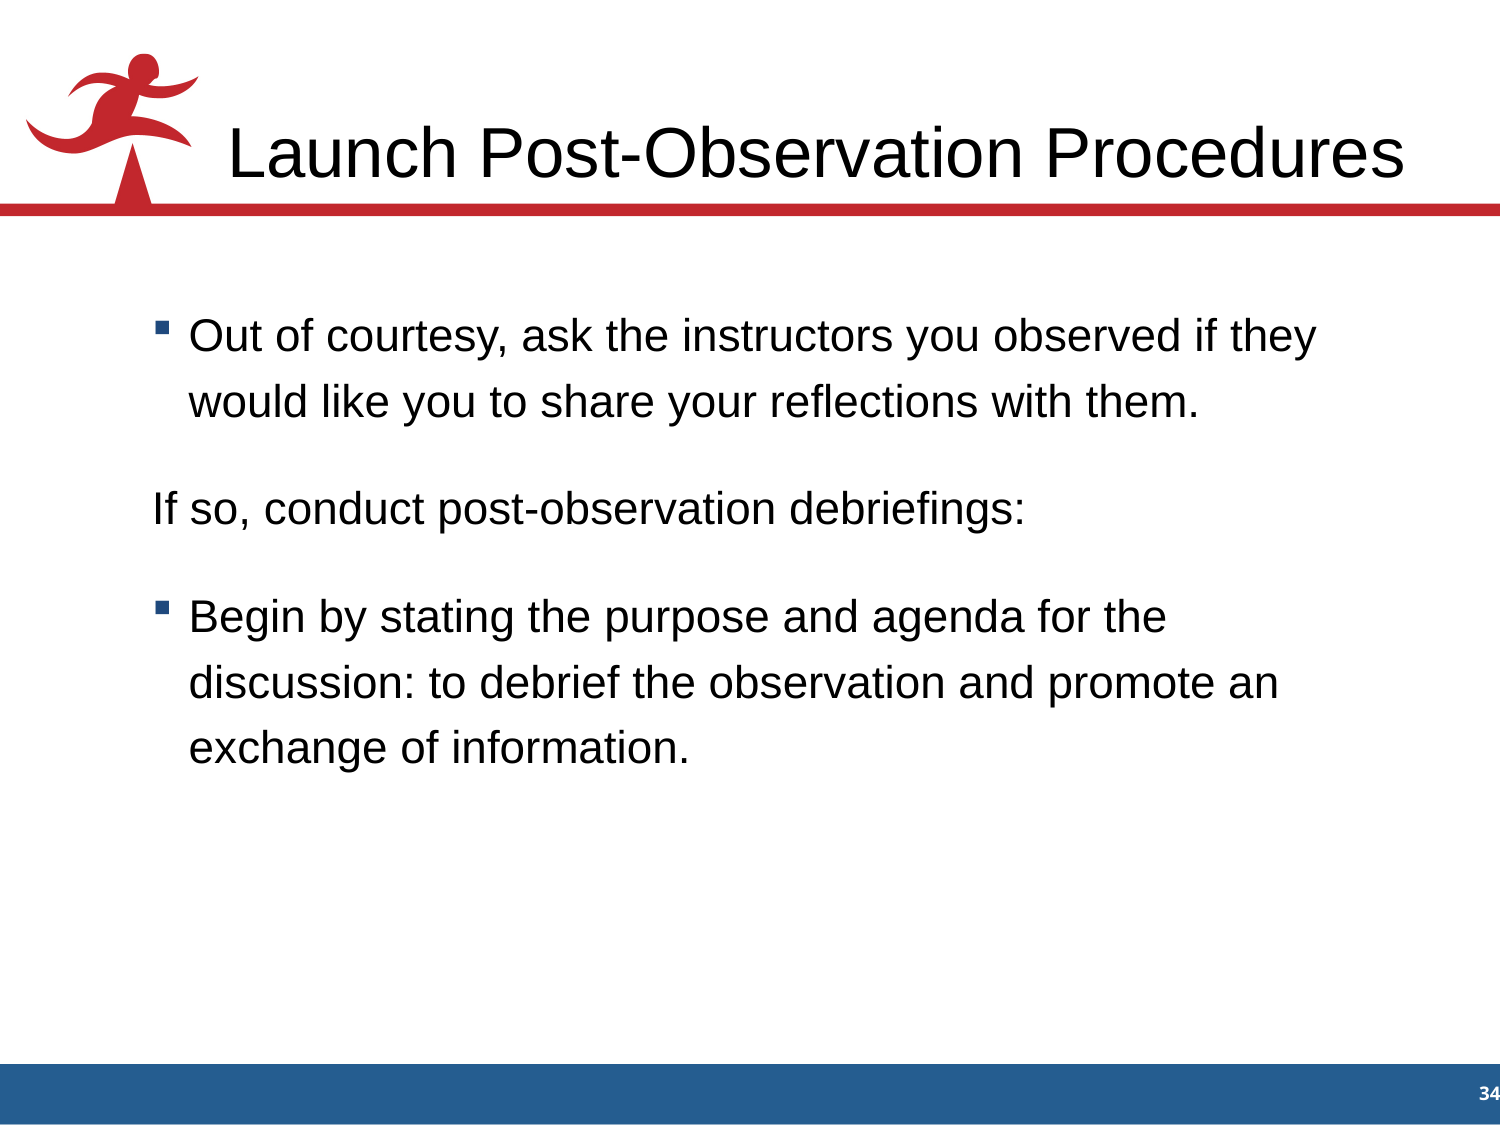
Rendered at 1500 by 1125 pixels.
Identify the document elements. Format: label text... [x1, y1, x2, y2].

picture [0, 0, 1500, 1125]
title Launch Post-Observation Procedures [212, 50, 1438, 200]
list Out of courtesy, ask the instructors you observed if they would like you to share your reflections with them. If so, conduct post-observation debriefings: Begin by stating the purpose and agenda for the discussion: to debrief the observation and promote an exchange of information. [99, 287, 1400, 1025]
